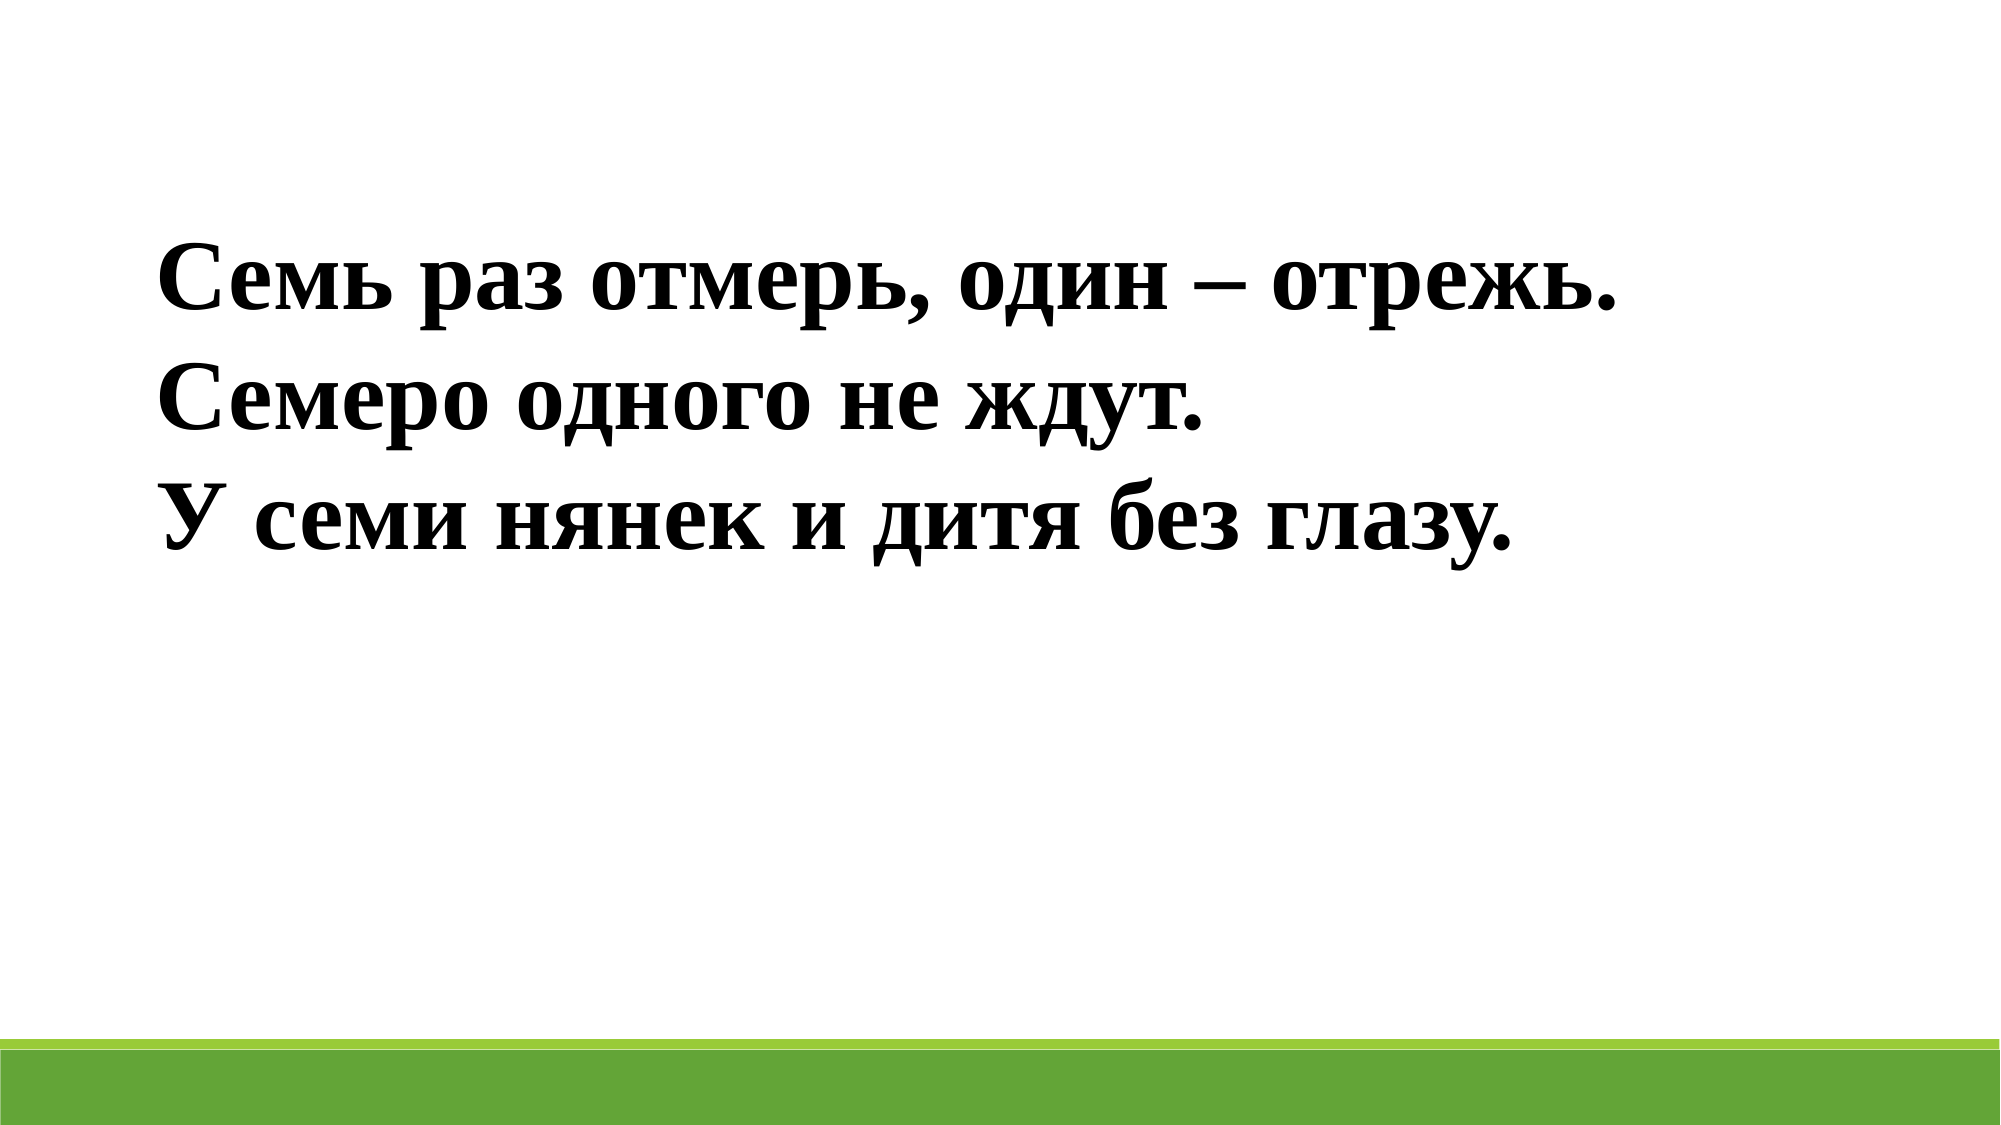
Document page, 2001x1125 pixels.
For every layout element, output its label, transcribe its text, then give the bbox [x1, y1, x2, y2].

text_box Семь раз отмерь, один – отрежь. Семеро одного не ждут. У семи нянек и дитя без глазу. [140, 202, 1905, 577]
